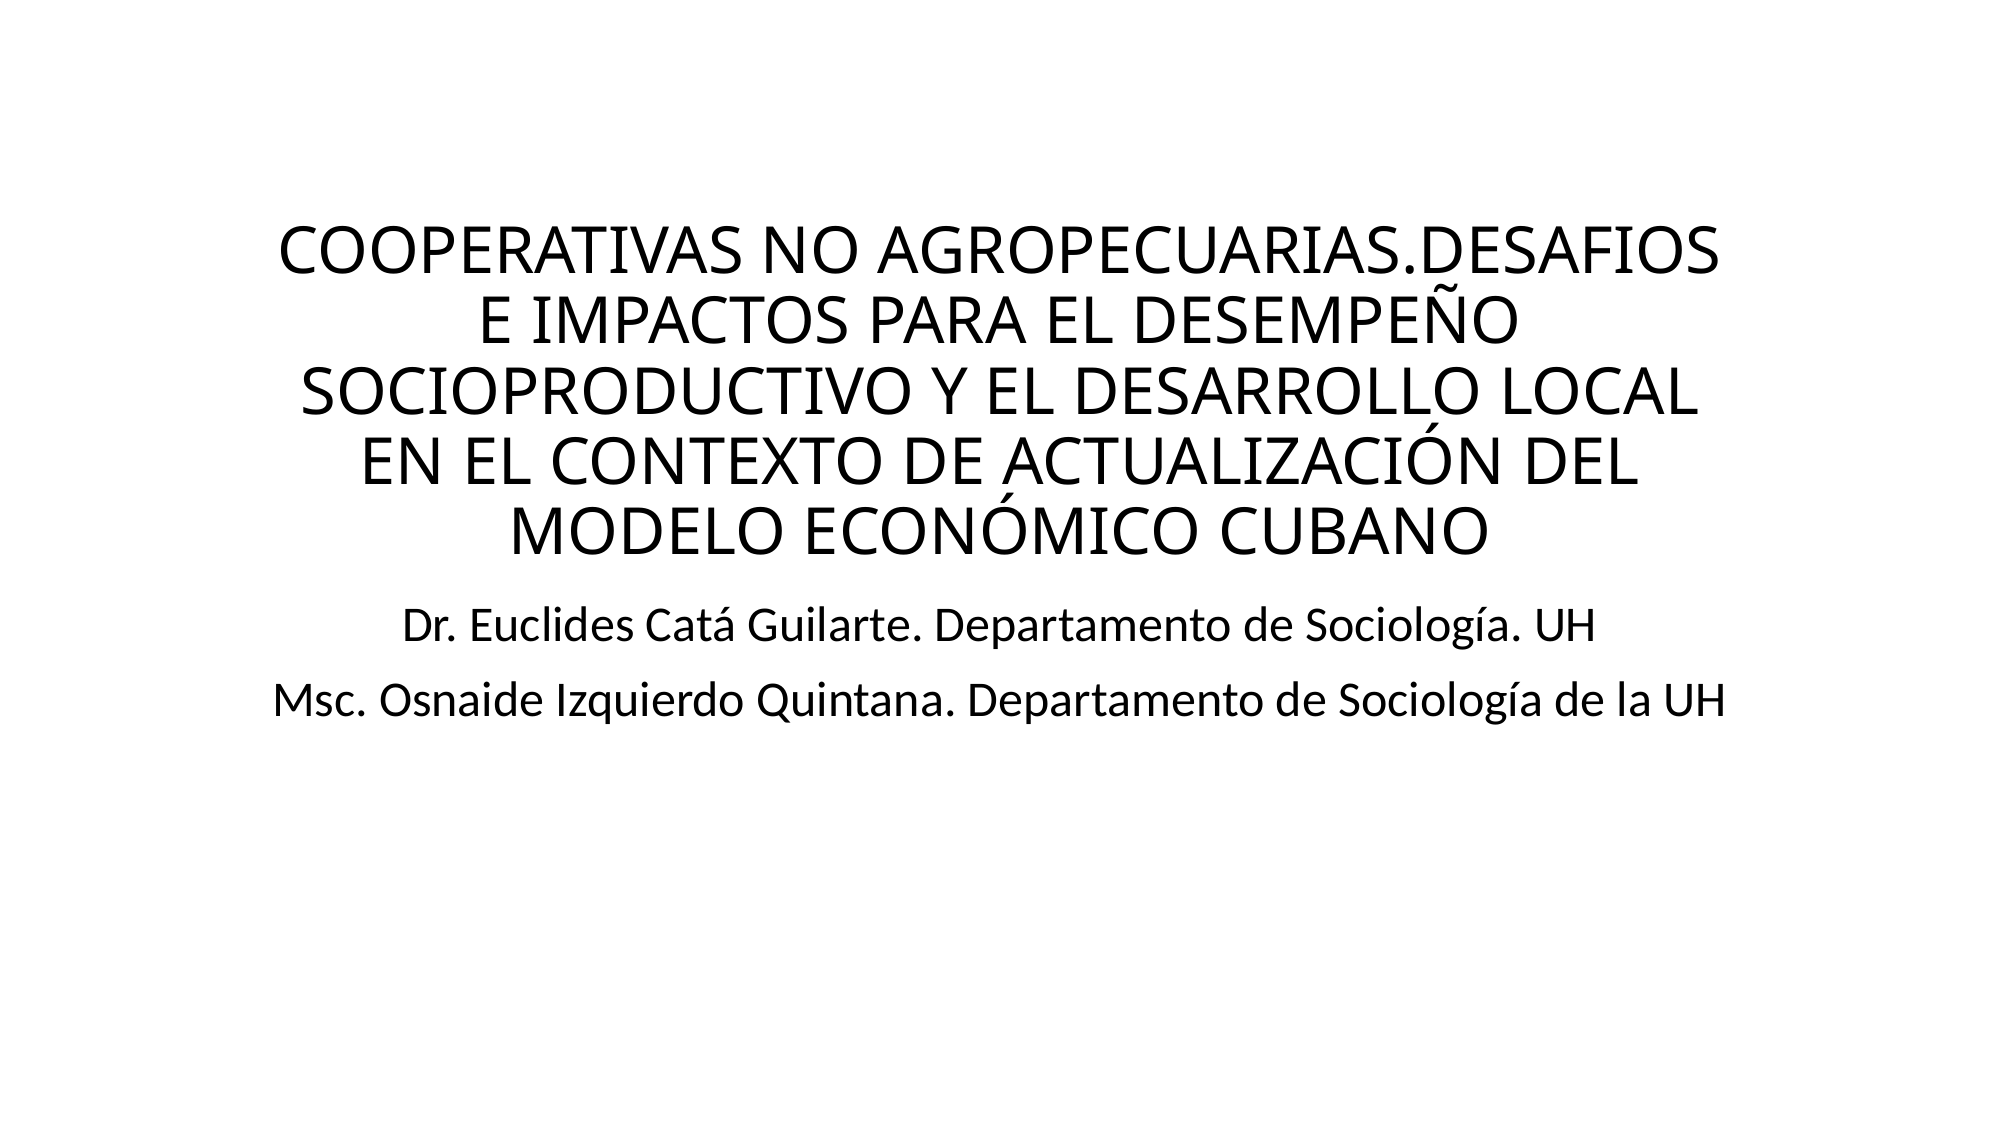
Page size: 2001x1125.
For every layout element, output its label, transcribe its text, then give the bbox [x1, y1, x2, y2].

subtitle Dr. Euclides Catá Guilarte. Departamento de Sociología. UH Msc. Osnaide Izquierdo Quintana. Departamento de Sociología de la UH [249, 590, 1750, 863]
title COOPERATIVAS NO AGROPECUARIAS.DESAFIOS E IMPACTOS PARA EL DESEMPEÑO SOCIOPRODUCTIVO Y EL DESARROLLO LOCAL EN EL CONTEXTO DE ACTUALIZACIÓN DEL MODELO ECONÓMICO CUBANO [249, 184, 1750, 576]
